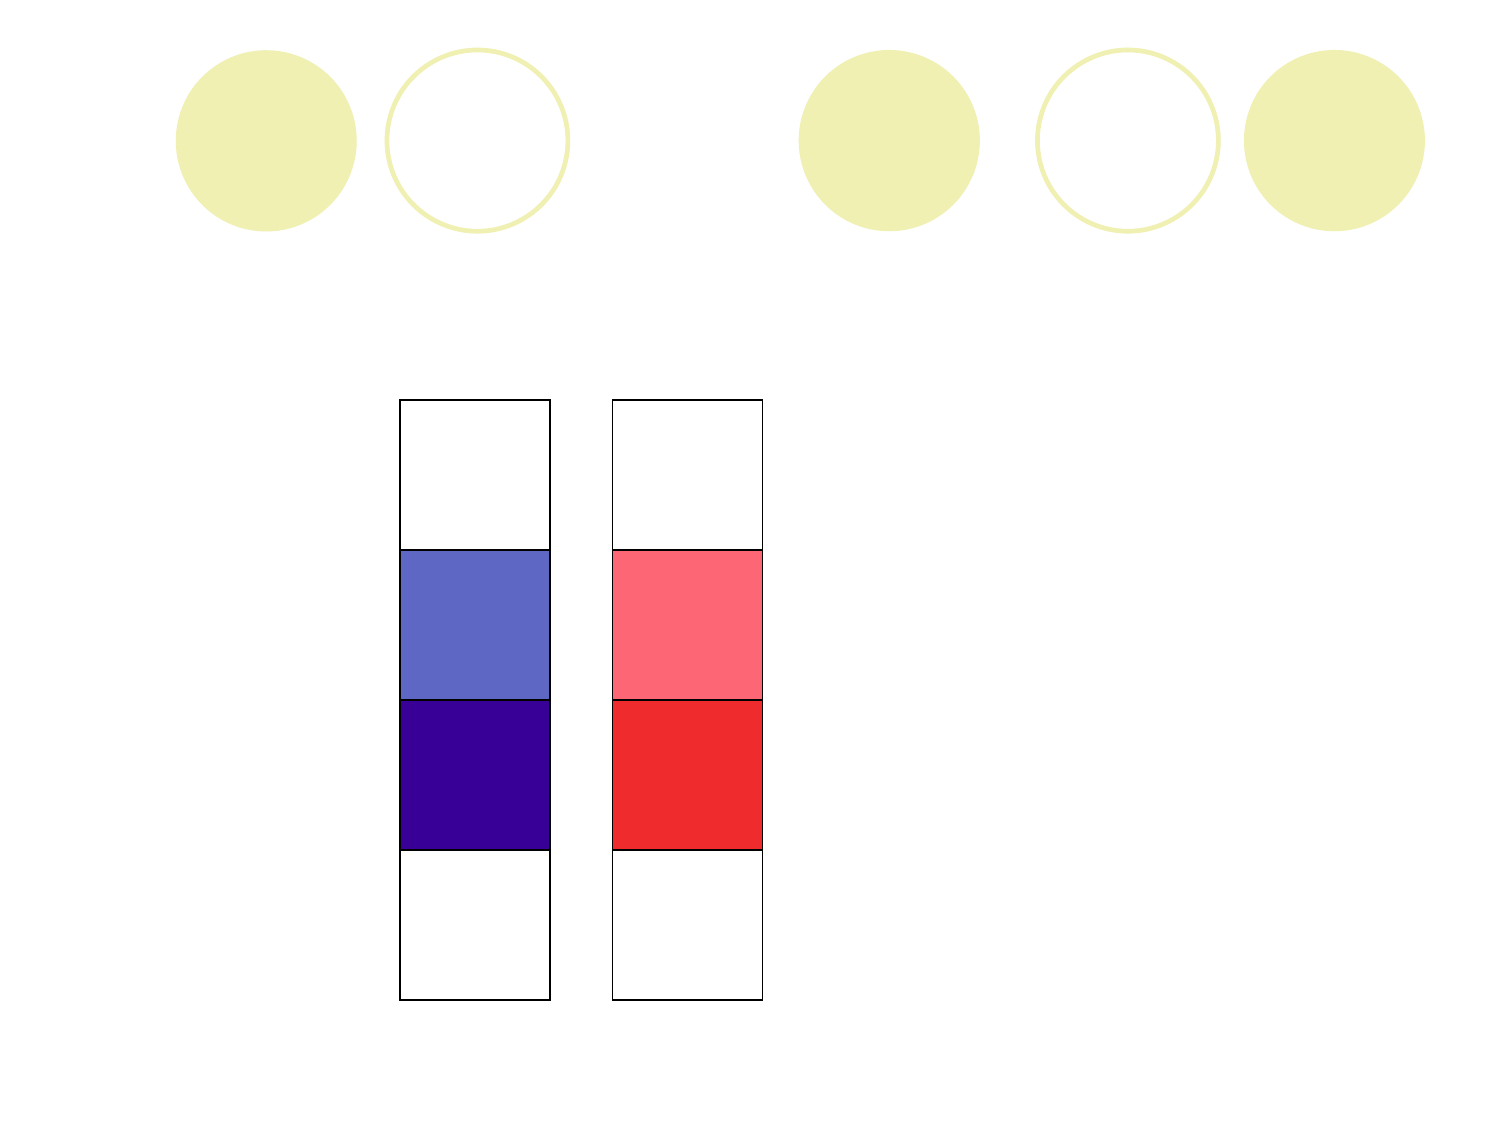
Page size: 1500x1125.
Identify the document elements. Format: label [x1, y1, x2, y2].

text_box [612, 399, 763, 1001]
text_box [399, 399, 551, 1001]
